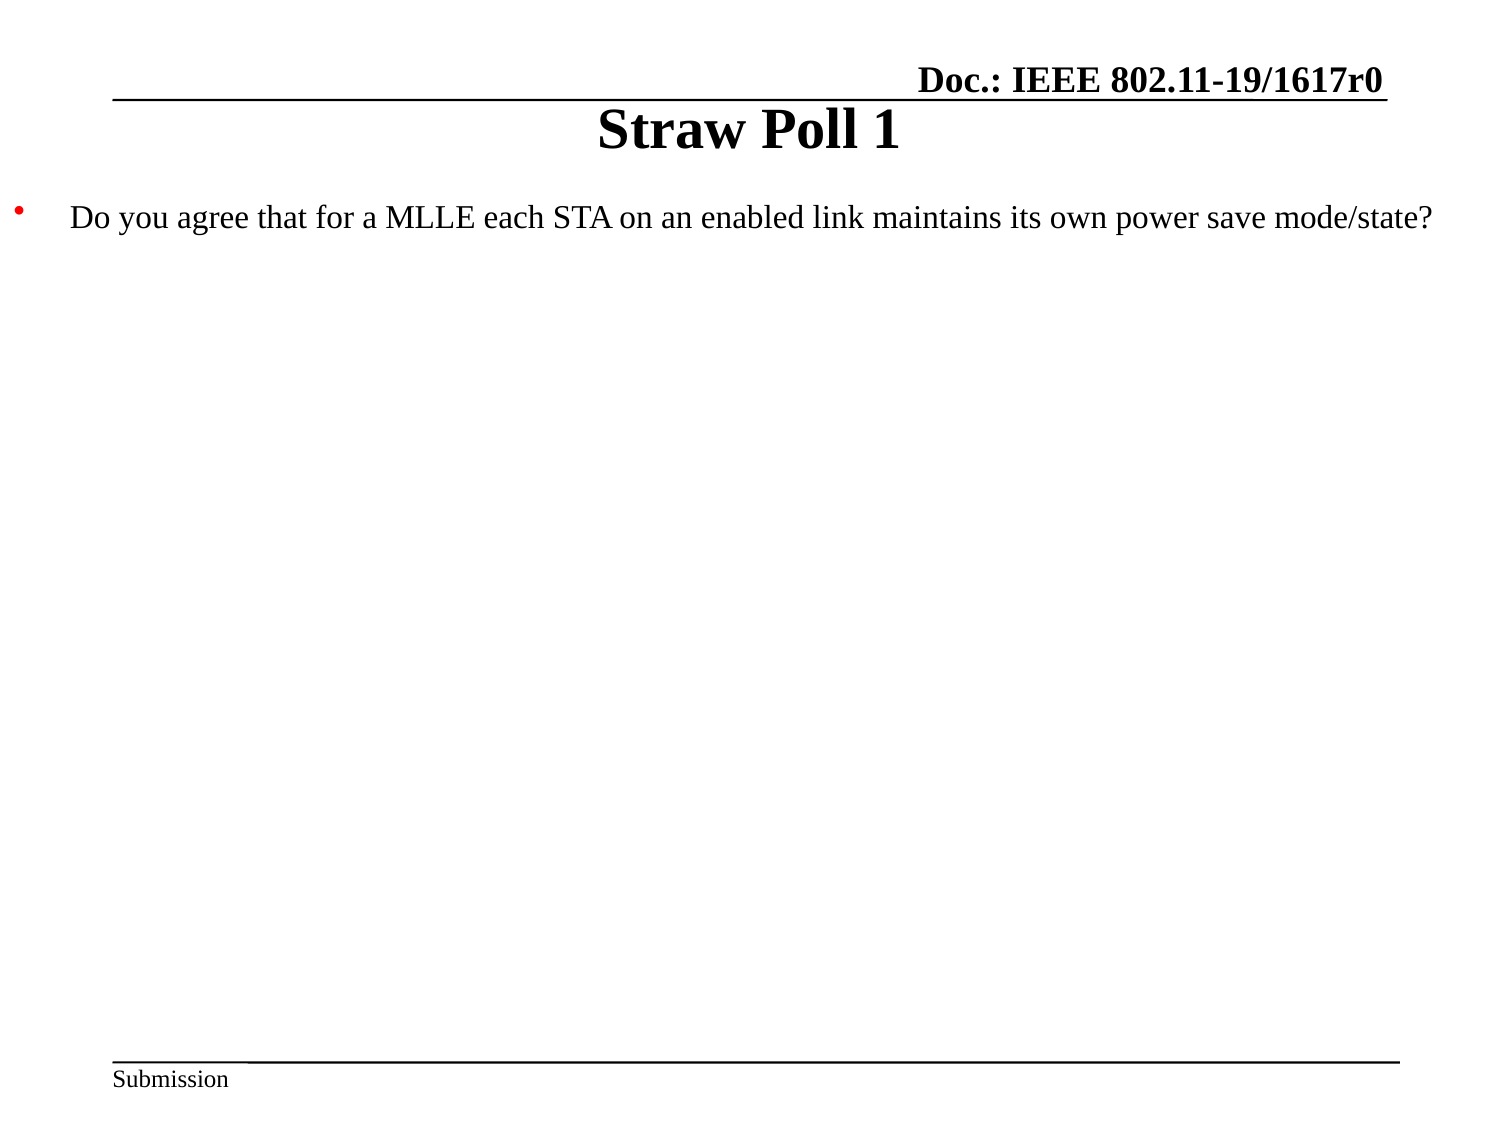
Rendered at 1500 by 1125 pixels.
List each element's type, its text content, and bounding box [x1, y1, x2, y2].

title Straw Poll 1 [0, 62, 1500, 188]
list Do you agree that for a MLLE each STA on an enabled link maintains its own power save mode/state? [0, 187, 1499, 724]
